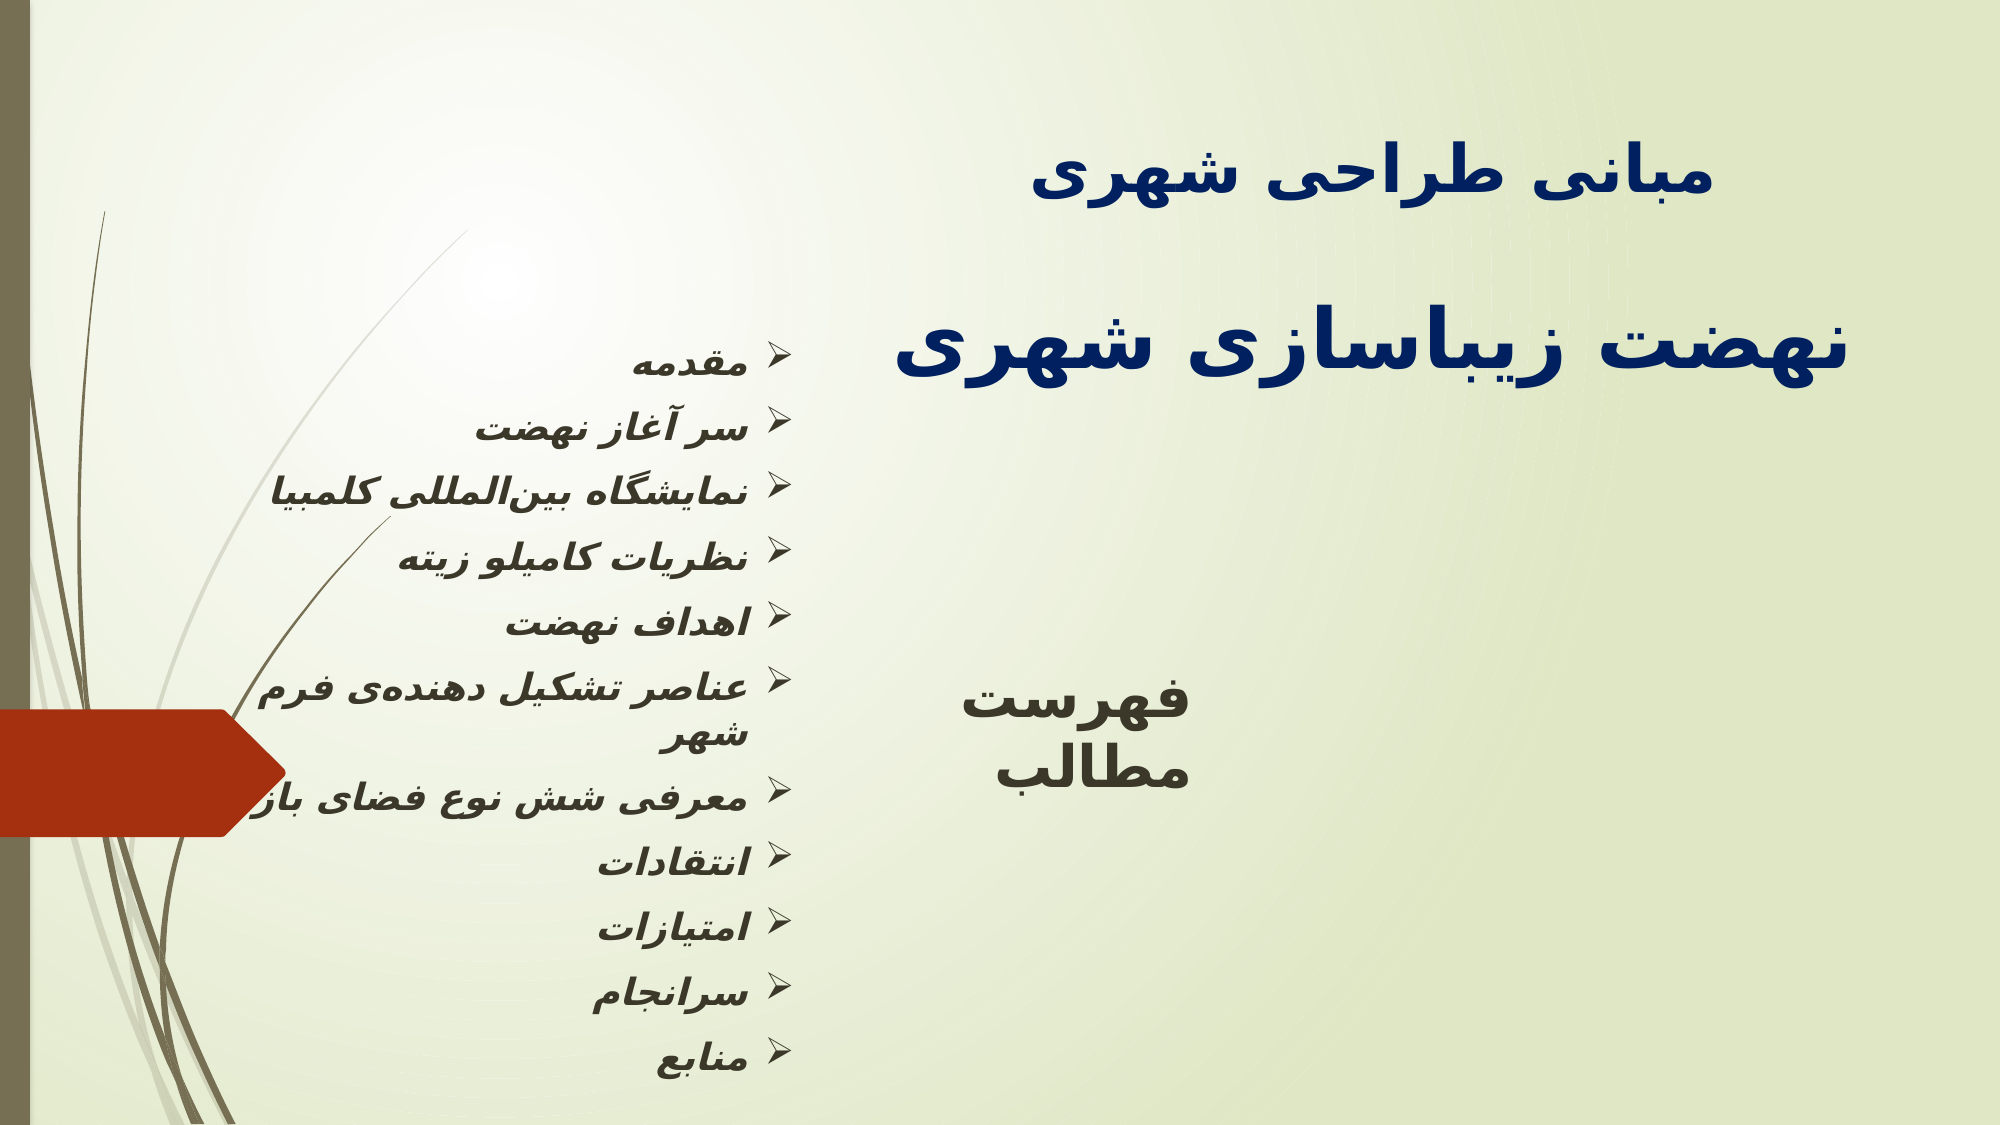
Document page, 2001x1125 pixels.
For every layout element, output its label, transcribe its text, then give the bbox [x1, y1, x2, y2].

text_box مقدمه سر آغاز نهضت نمایشگاه بین‌المللی کلمبیا نظریات کامیلو زیته اهداف نهضت عناصر تشکیل دهنده‌ی فرم شهر معرفی شش نوع فضای باز انتقادات امتیازات سرانجام منابع [210, 337, 795, 1111]
title مبانی طراحی شهری نهضت زیباسازی شهری [745, 73, 2000, 444]
text_box فهرست مطالب [794, 648, 1193, 799]
